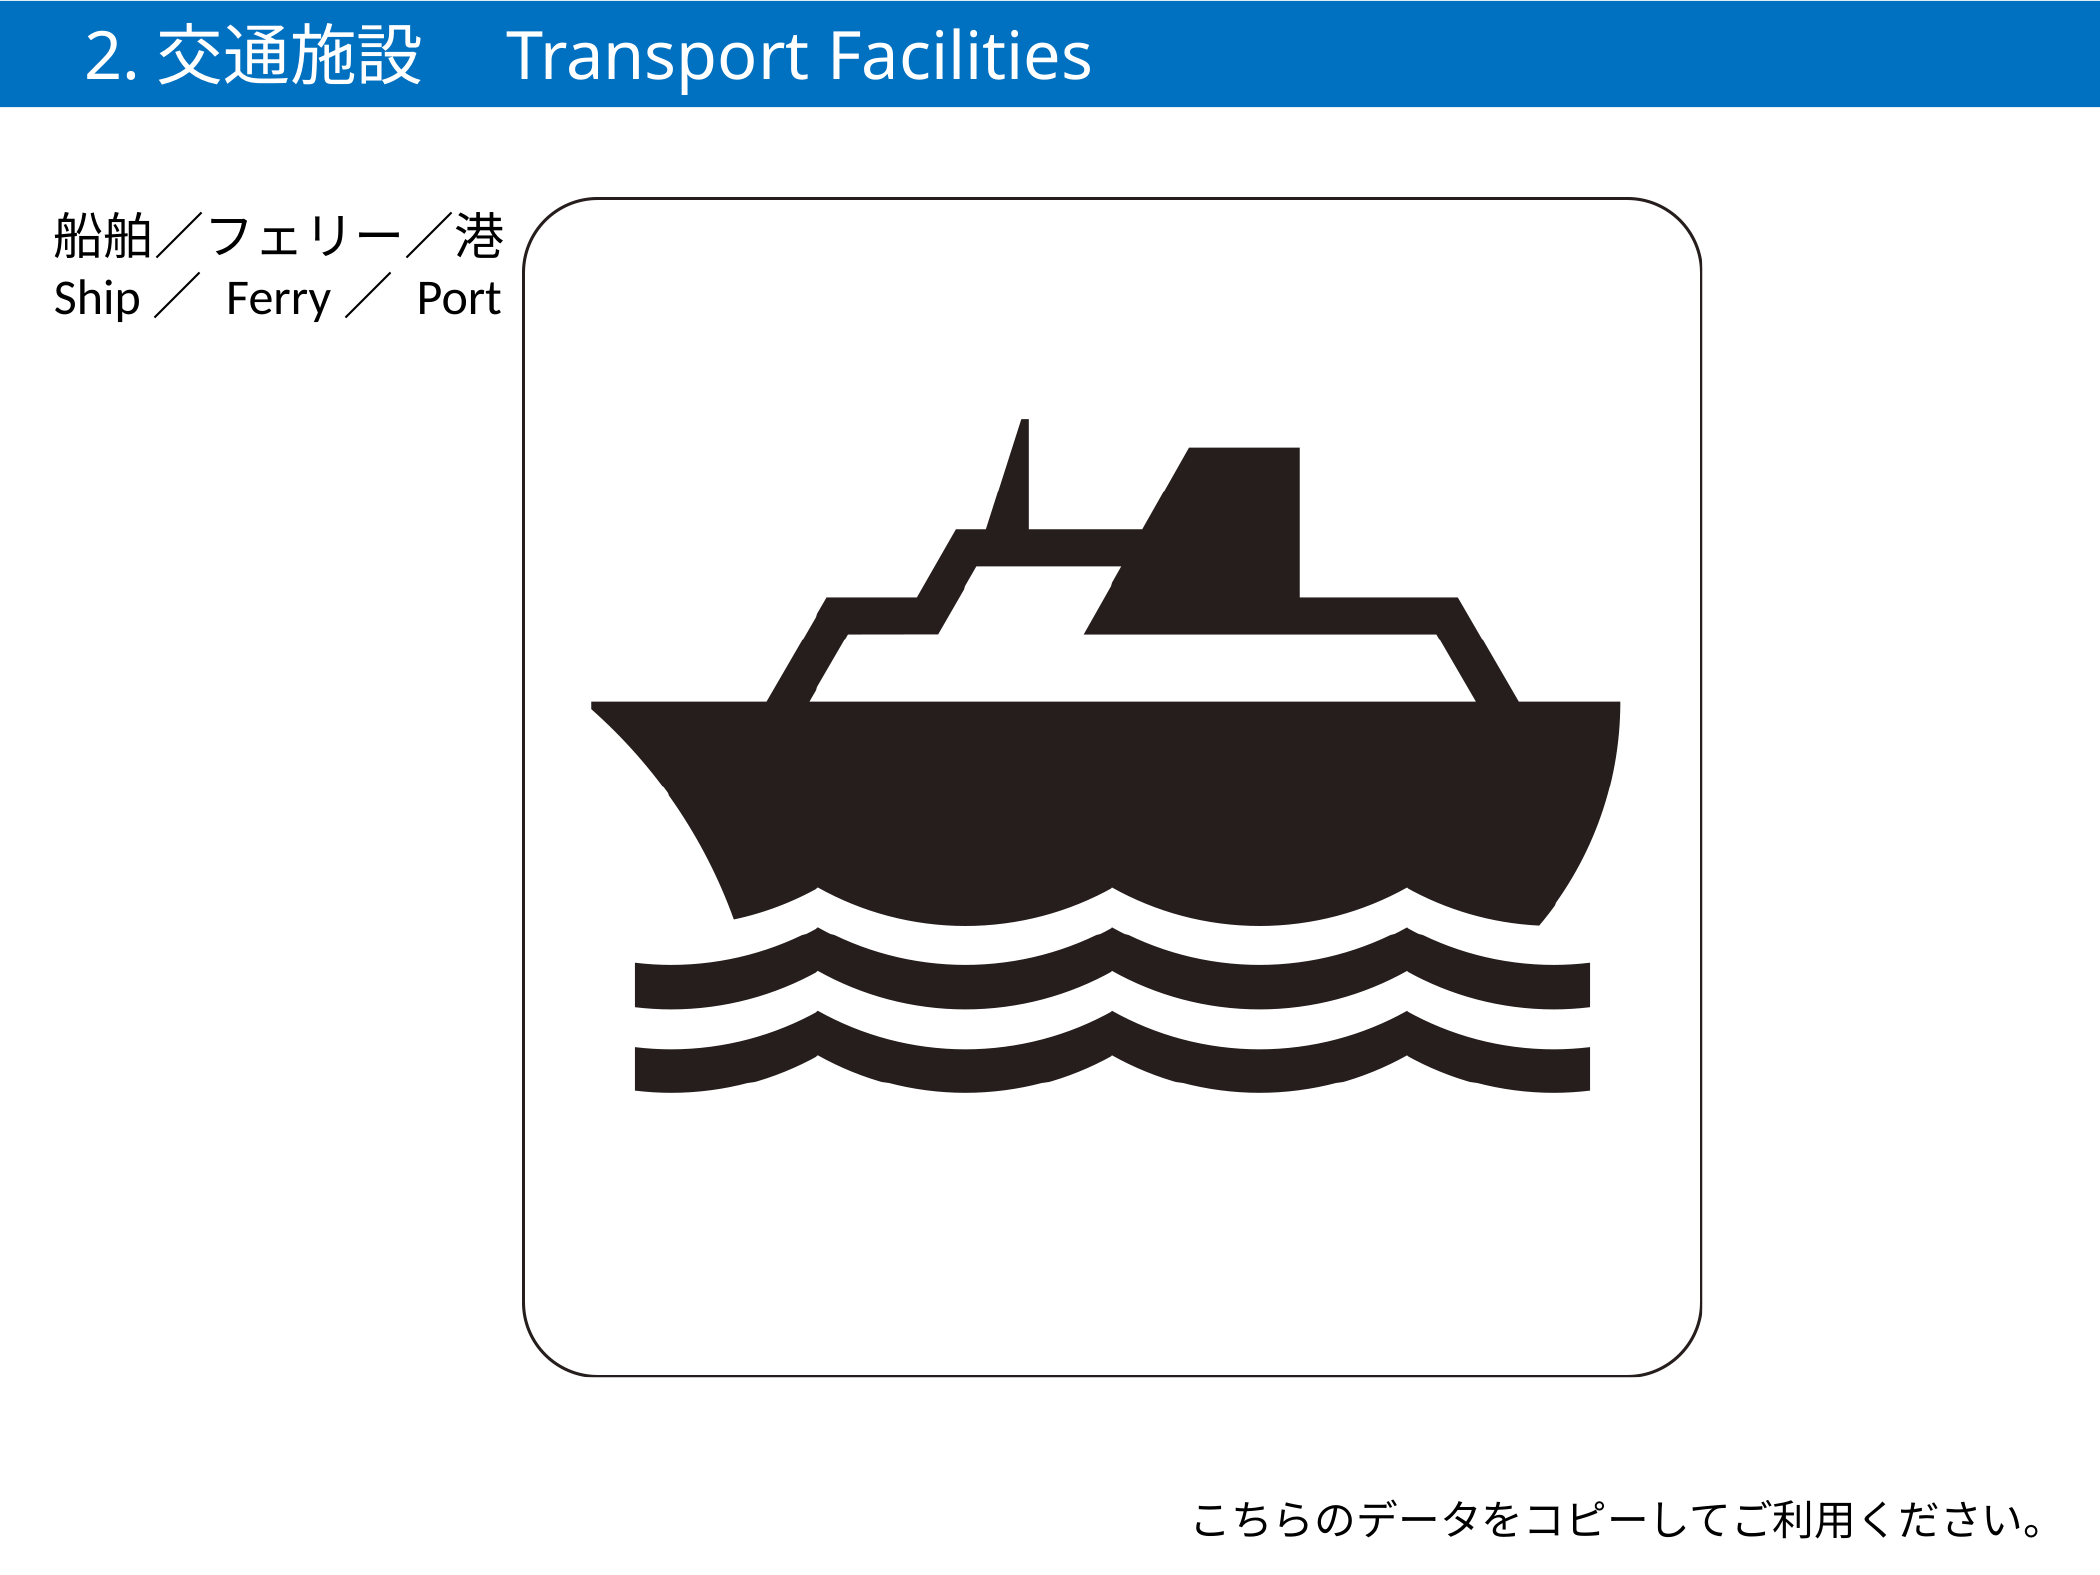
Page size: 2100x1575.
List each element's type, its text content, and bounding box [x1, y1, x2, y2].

text_box 船舶／フェリー／港 Ship／ Ferry／ Port [39, 196, 519, 332]
text_box 2.交通施設 Transport Facilities [69, 5, 1110, 101]
text_box [0, 0, 2100, 108]
text_box こちらのデータをコピーしてご利用ください。 [1174, 1486, 2081, 1552]
picture [521, 196, 1703, 1378]
